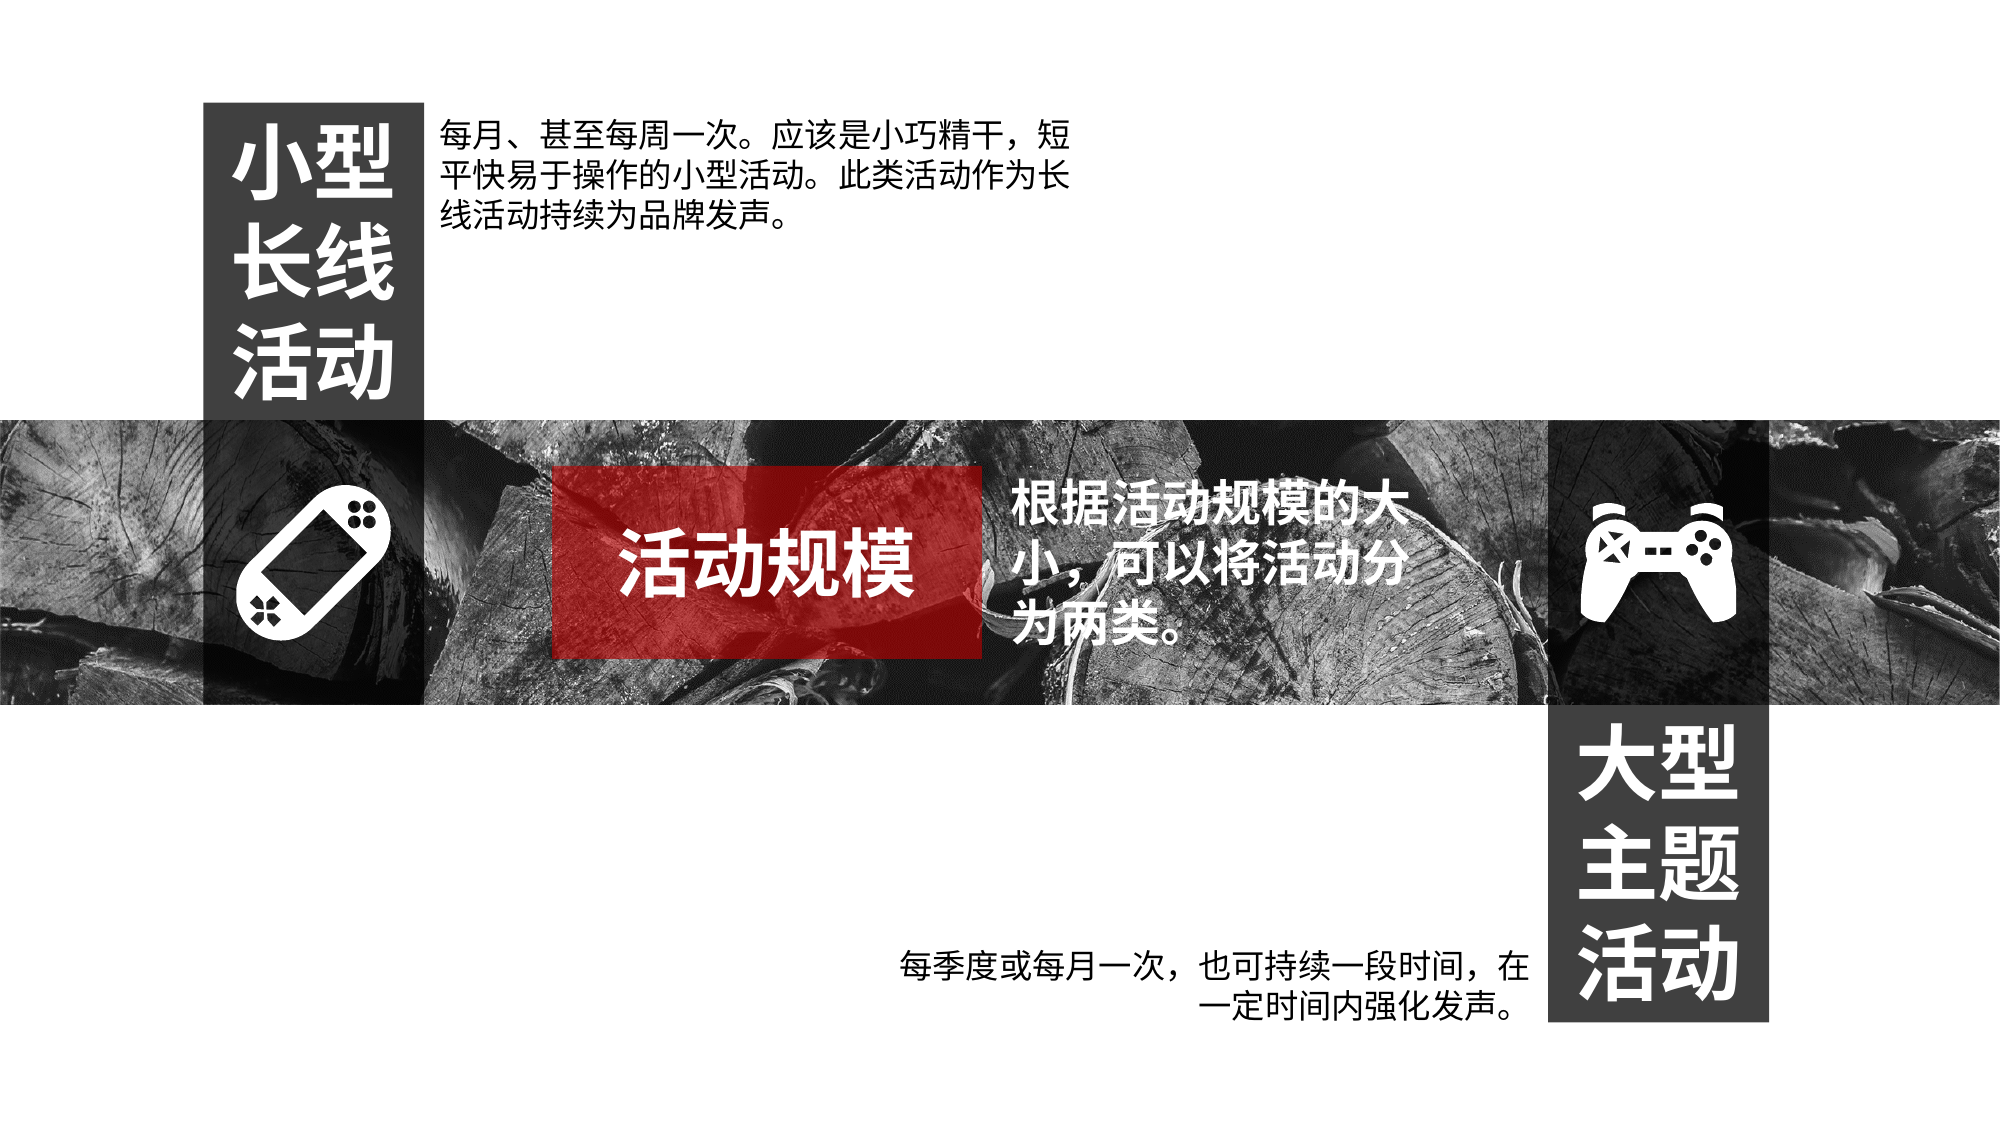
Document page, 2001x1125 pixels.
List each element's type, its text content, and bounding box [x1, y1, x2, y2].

text_box 每季度或每月一次，也可持续一段时间，在一定时间内强化发声。 [852, 937, 1546, 1025]
text_box 每月、甚至每周一次。应该是小巧精干，短平快易于操作的小型活动。此类活动作为长线活动持续为品牌发声。 [424, 106, 1119, 419]
text_box [1547, 705, 1770, 1023]
text_box [202, 102, 425, 420]
text_box 小型 长线 活动 [215, 102, 412, 418]
picture [0, 420, 2000, 705]
text_box 大型 主题 活动 [1560, 705, 1757, 1019]
